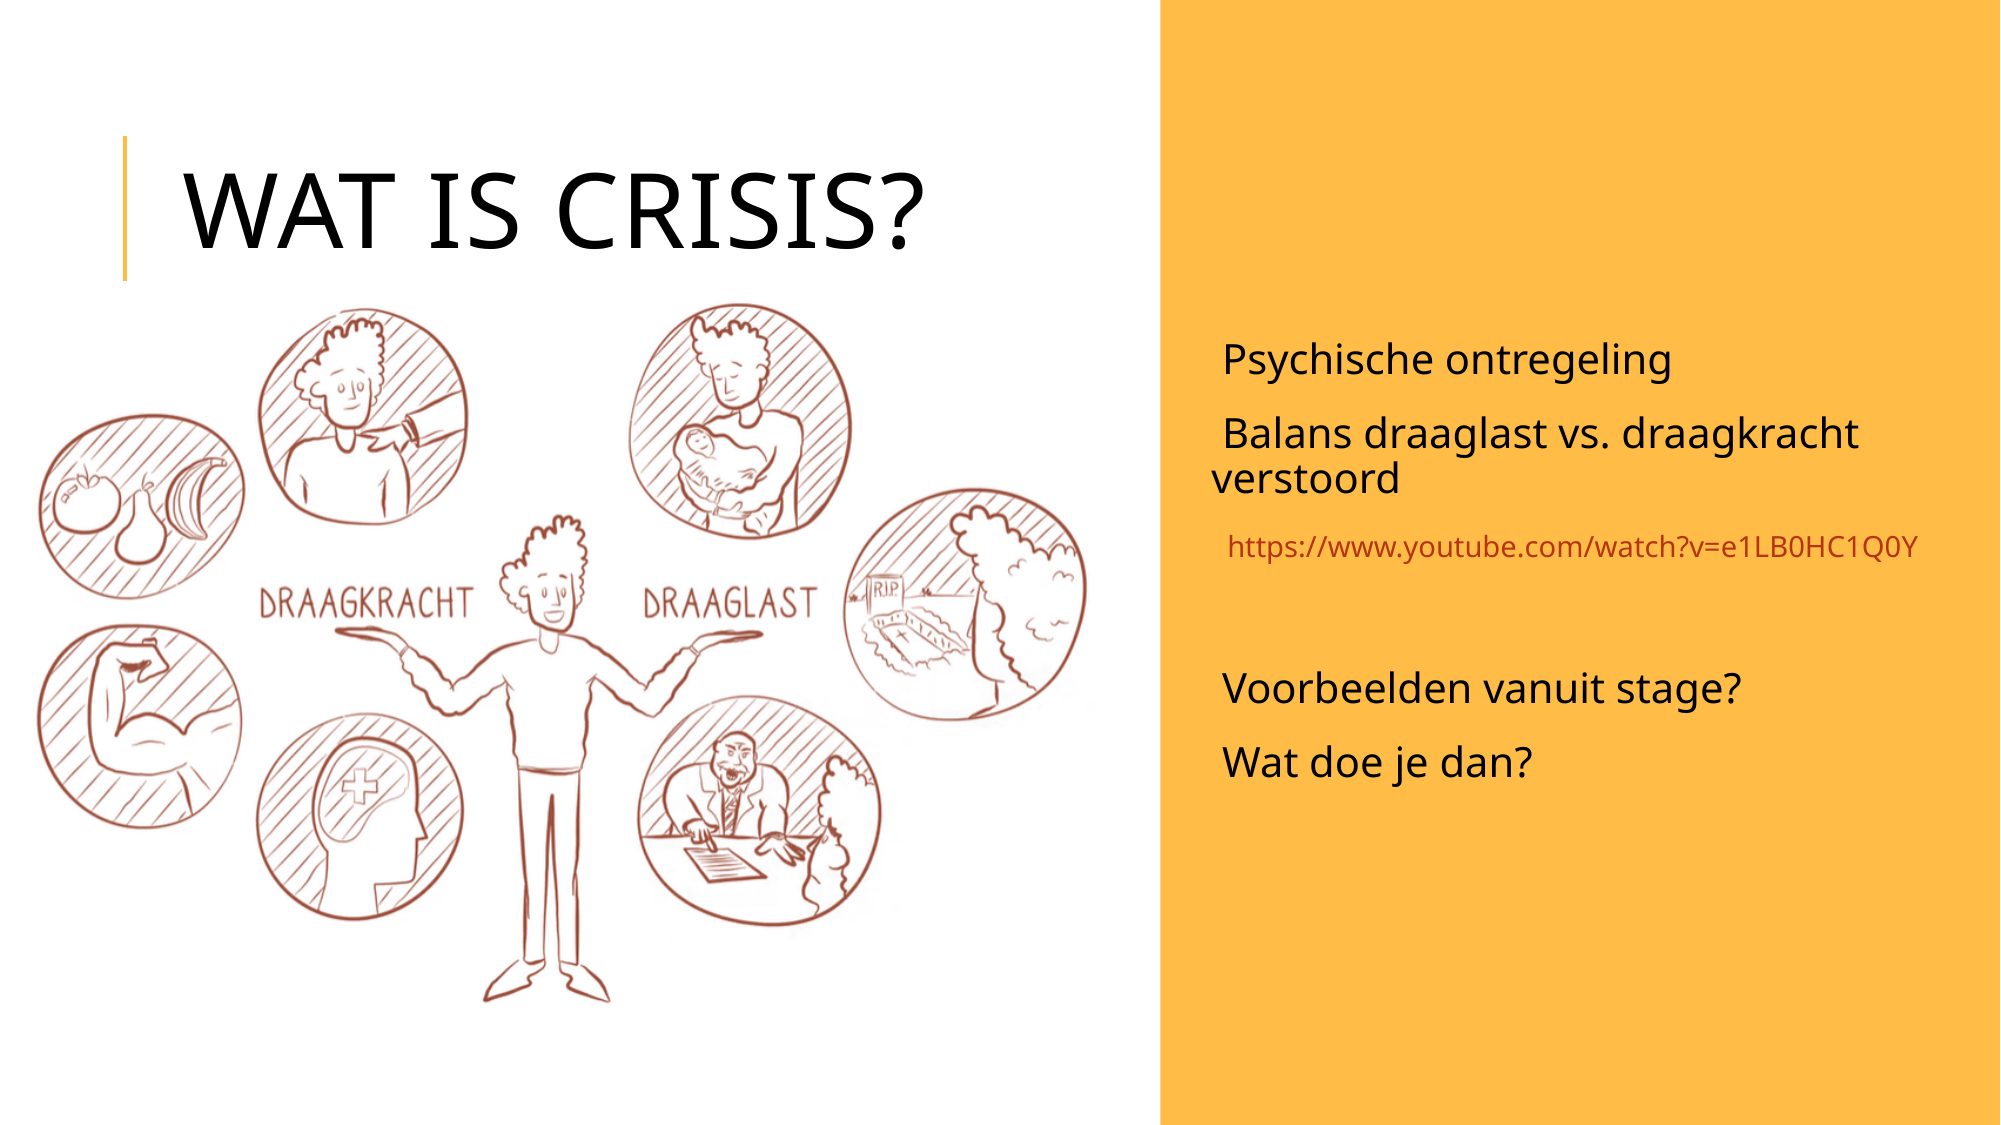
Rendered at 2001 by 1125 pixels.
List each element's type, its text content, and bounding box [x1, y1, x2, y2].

list Psychische ontregeling Balans draaglast vs. draagkracht verstoord https://www.youtube.com/watch?v=e1LB0HC1Q0Y Voorbeelden vanuit stage? Wat doe je dan? [1160, 0, 2000, 1125]
title Wat is crisis? [168, 96, 1160, 342]
picture [18, 281, 1118, 1013]
